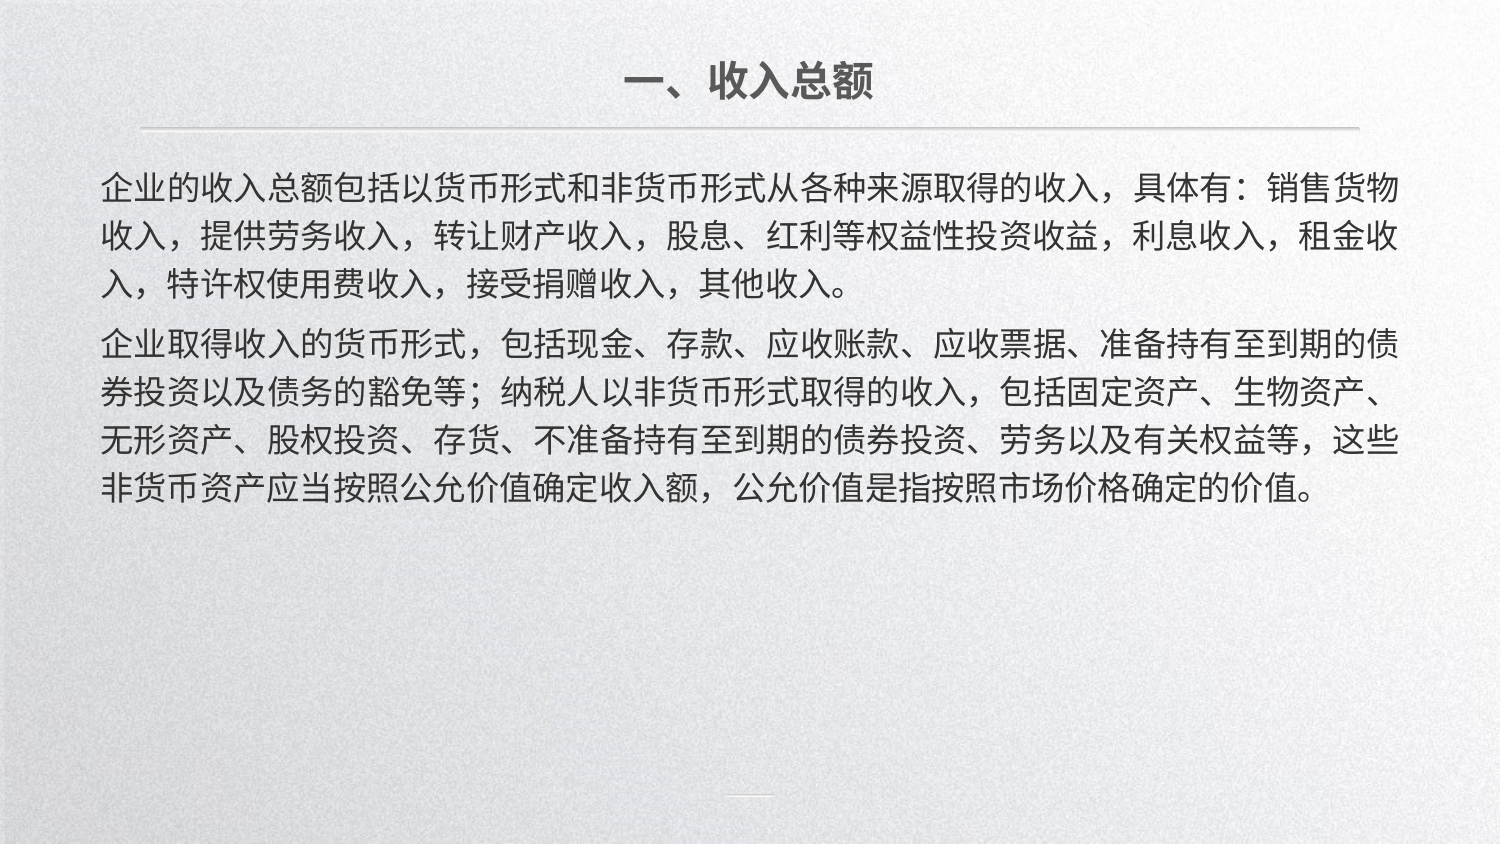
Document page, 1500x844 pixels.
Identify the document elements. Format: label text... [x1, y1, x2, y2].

text_box 企业的收入总额包括以货币形式和非货币形式从各种来源取得的收入，具体有：销售货物收入，提供劳务收入，转让财产收入，股息、红利等权益性投资收益，利息收入，租金收入，特许权使用费收入，接受捐赠收入，其他收入。 企业取得收入的货币形式，包括现金、存款、应收账款、应收票据、准备持有至到期的债券投资以及债务的豁免等；纳税人以非货币形式取得的收入，包括固定资产、生物资产、无形资产、股权投资、存货、不准备持有至到期的债券投资、劳务以及有关权益等，这些非货币资产应当按照公允价值确定收入额，公允价值是指按照市场价格确定的价值。 [100, 159, 1400, 508]
text_box 一、收入总额 [459, 49, 1038, 111]
picture [0, 0, 1500, 844]
